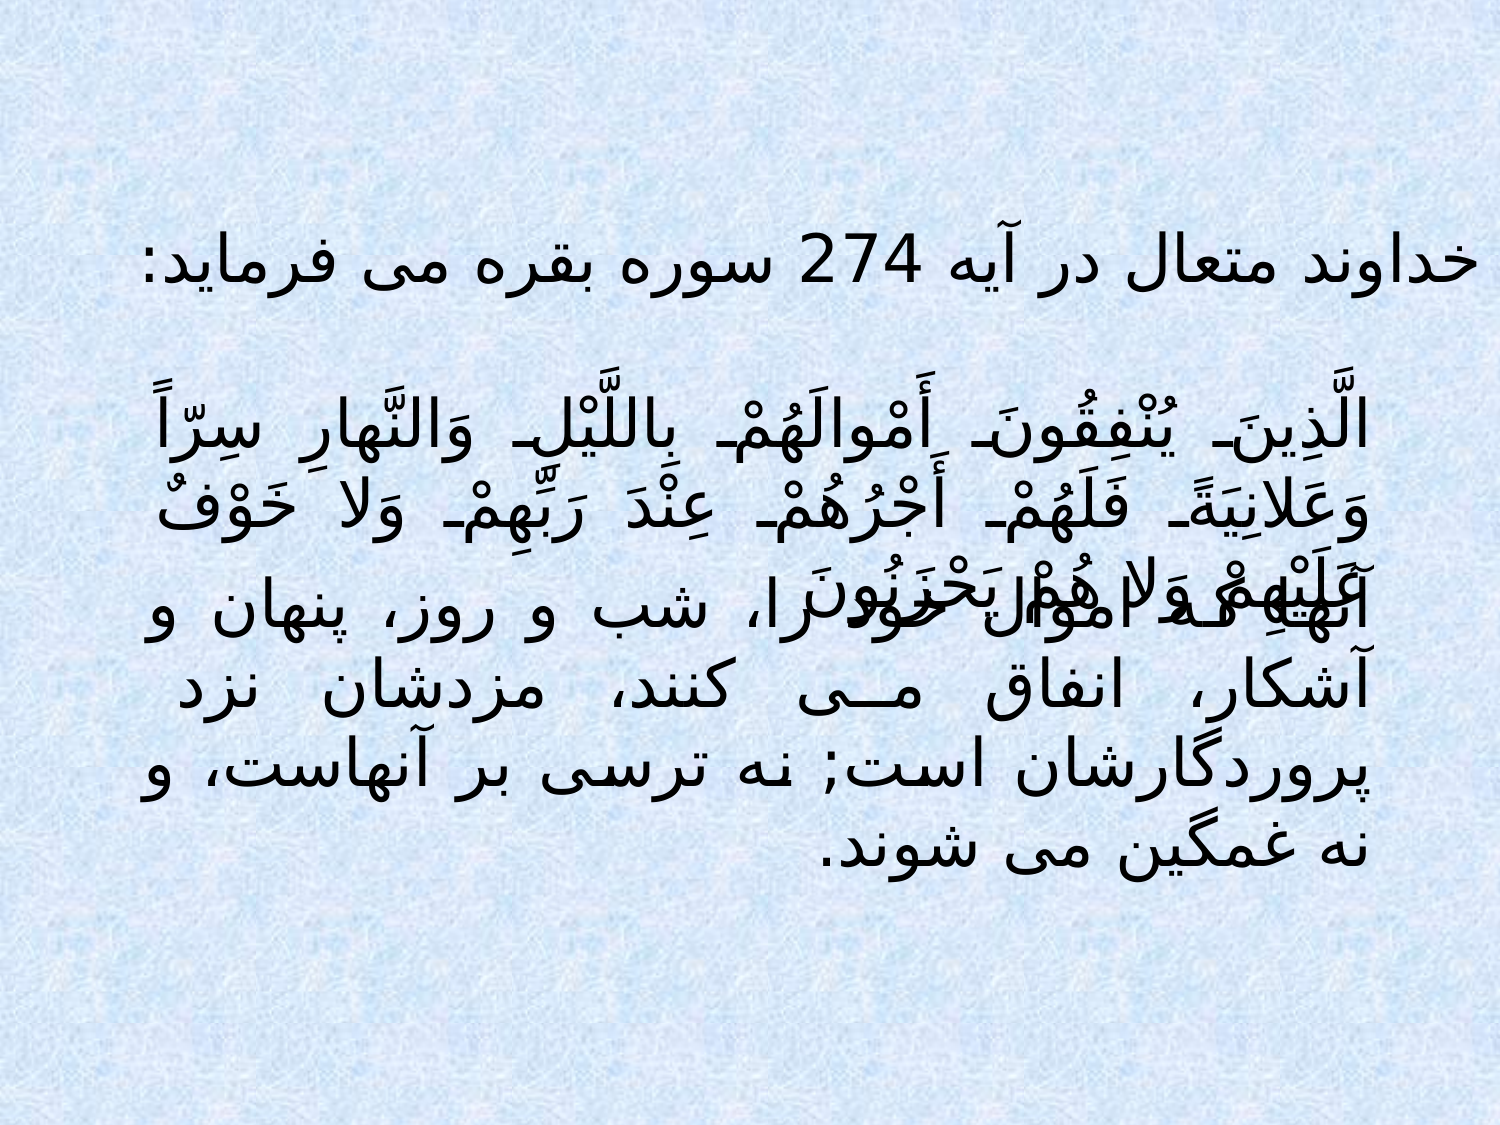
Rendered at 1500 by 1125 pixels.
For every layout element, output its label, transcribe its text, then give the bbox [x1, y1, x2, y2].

text_box 2ـ خداوند متعال در آيه 274 سوره بقره مى فرمايد: [124, 208, 1500, 303]
picture [0, 0, 1500, 1125]
text_box آنها كه اموال خود را، شب و روز، پنهان و آشكار، انفاق مى كنند، مزدشان نزد پروردگارشان است; نه ترسى بر آنهاست، و نه غمگين مى شوند. [123, 552, 1387, 888]
text_box الَّذِينَ يُنْفِقُونَ أَمْوالَهُمْ بِاللَّيْلِ وَالنَّهارِ سِرّاً وَعَلانِيَةً فَلَهُمْ أَجْرُهُمْ عِنْدَ رَبِّهِمْ وَلا خَوْفٌ عَلَيْهِمْ وَلا هُمْ يَحْزَنُونَ [123, 373, 1387, 552]
